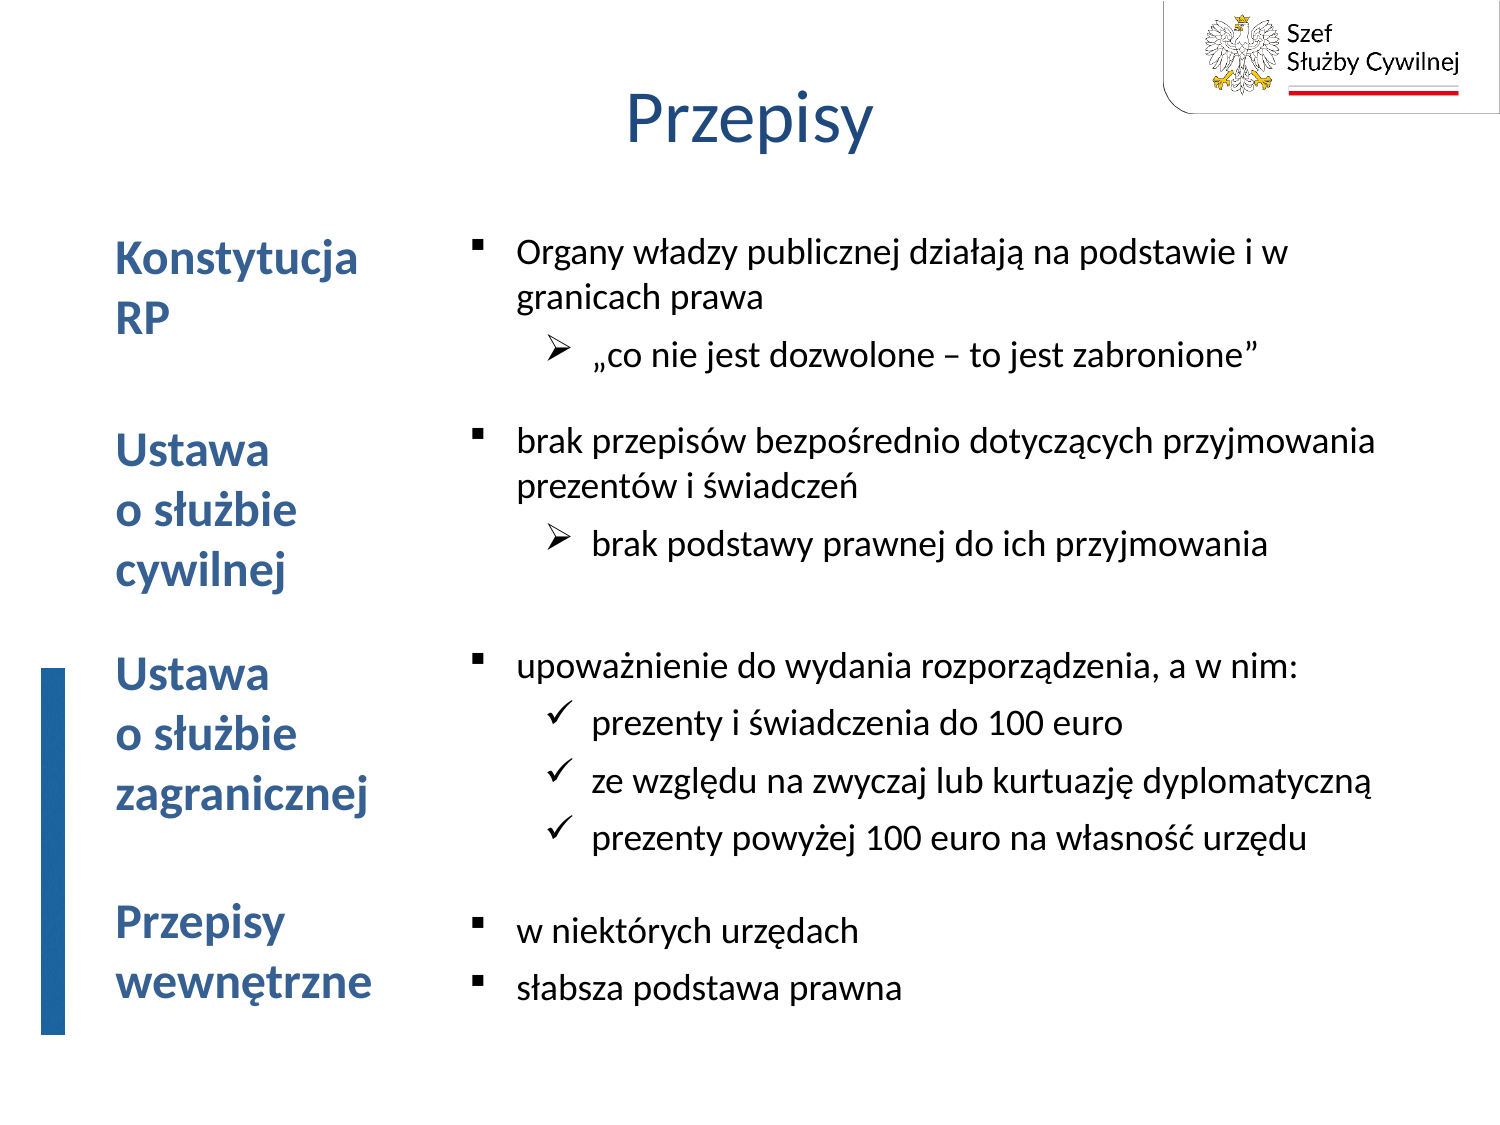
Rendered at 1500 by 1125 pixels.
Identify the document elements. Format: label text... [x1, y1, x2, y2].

text_box brak przepisów bezpośrednio dotyczących przyjmowania prezentów i świadczeń brak podstawy prawnej do ich przyjmowania [454, 408, 1400, 572]
text_box Ustawa o służbie cywilnej [100, 408, 432, 610]
text_box Konstytucja RP [100, 216, 432, 408]
text_box upoważnienie do wydania rozporządzenia, a w nim: prezenty i świadczenia do 100 euro ze względu na zwyczaj lub kurtuazję dyplomatyczną prezenty powyżej 100 euro na własność urzędu [454, 633, 1400, 866]
picture [1163, 0, 1500, 114]
text_box Organy władzy publicznej działają na podstawie i w granicach prawa „co nie jest dozwolone ̶ to jest zabronione” [454, 219, 1365, 383]
text_box Ustawa o służbie zagranicznej [100, 633, 432, 834]
text_box w niektórych urzędach słabsza podstawa prawna [454, 898, 1400, 1016]
picture [41, 668, 65, 1035]
title Przepisy [100, 60, 1400, 185]
text_box Przepisy wewnętrzne [100, 881, 432, 1017]
